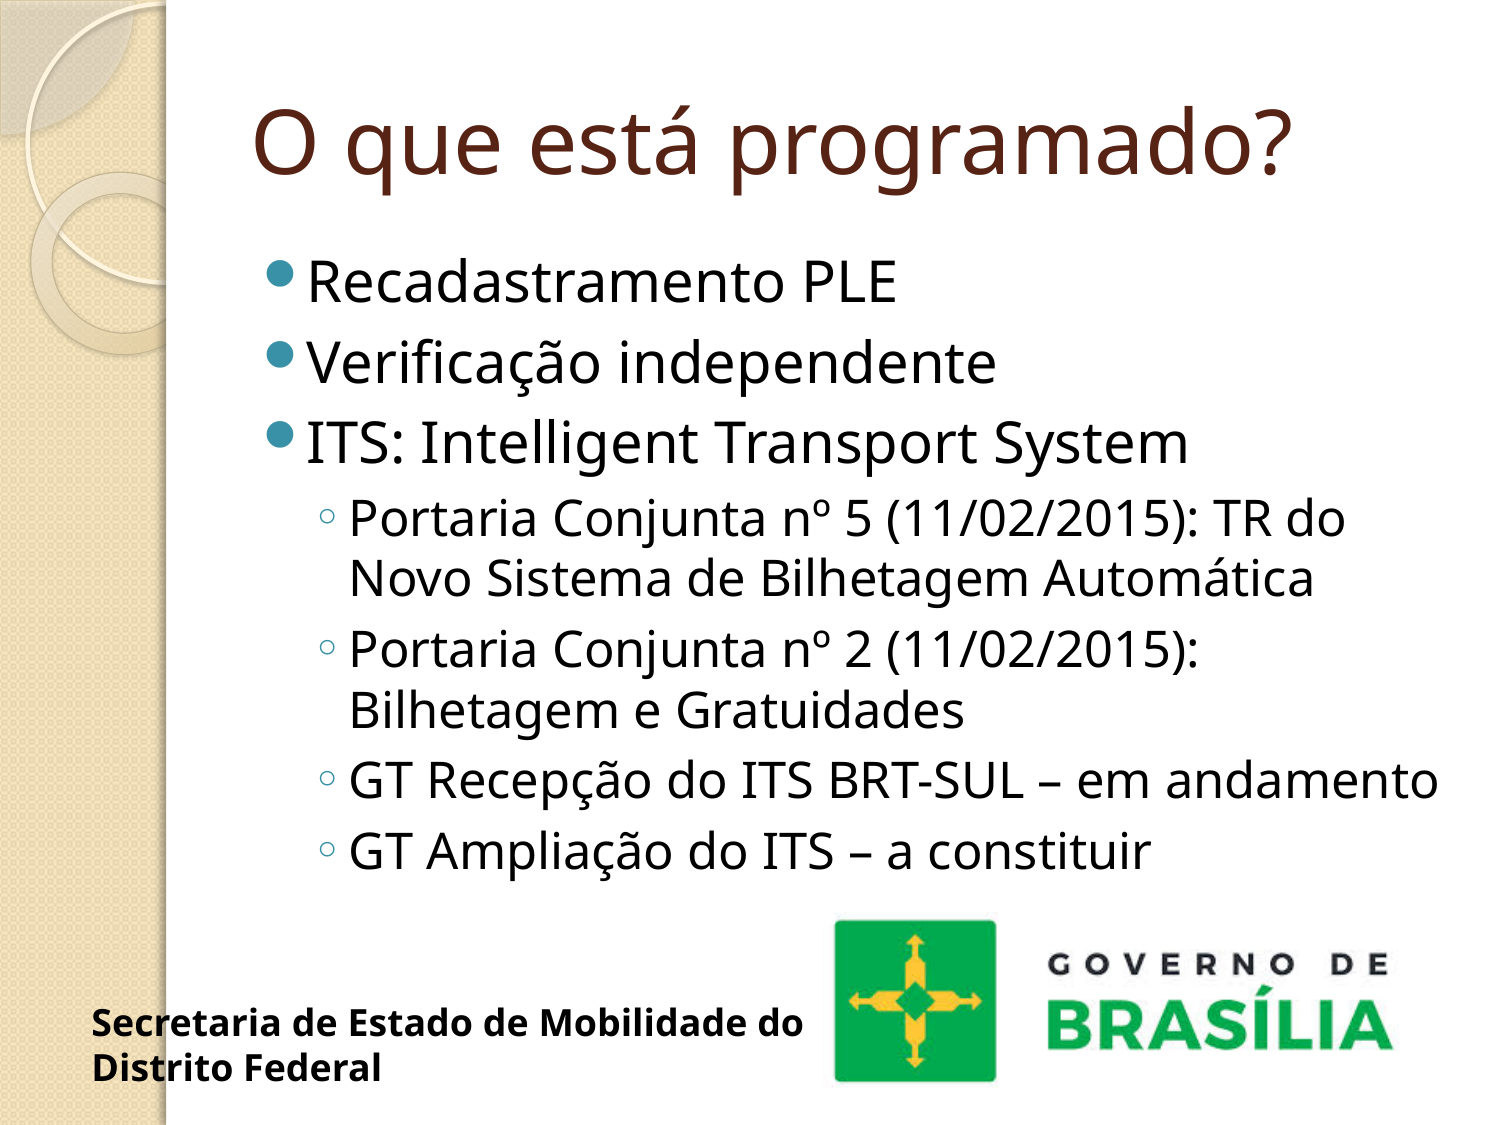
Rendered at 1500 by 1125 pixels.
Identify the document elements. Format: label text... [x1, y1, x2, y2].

picture [823, 953, 1424, 1118]
title O que está programado? [235, 45, 1466, 233]
list Recadastramento PLE Verificação independente ITS: Intelligent Transport System Portaria Conjunta nº 5 (11/02/2015): TR do Novo Sistema de Bilhetagem Automática Portaria Conjunta nº 2 (11/02/2015): Bilhetagem e Gratuidades GT Recepção do ITS BRT-SUL – em andamento GT Ampliação do ITS – a constituir [235, 237, 1466, 953]
